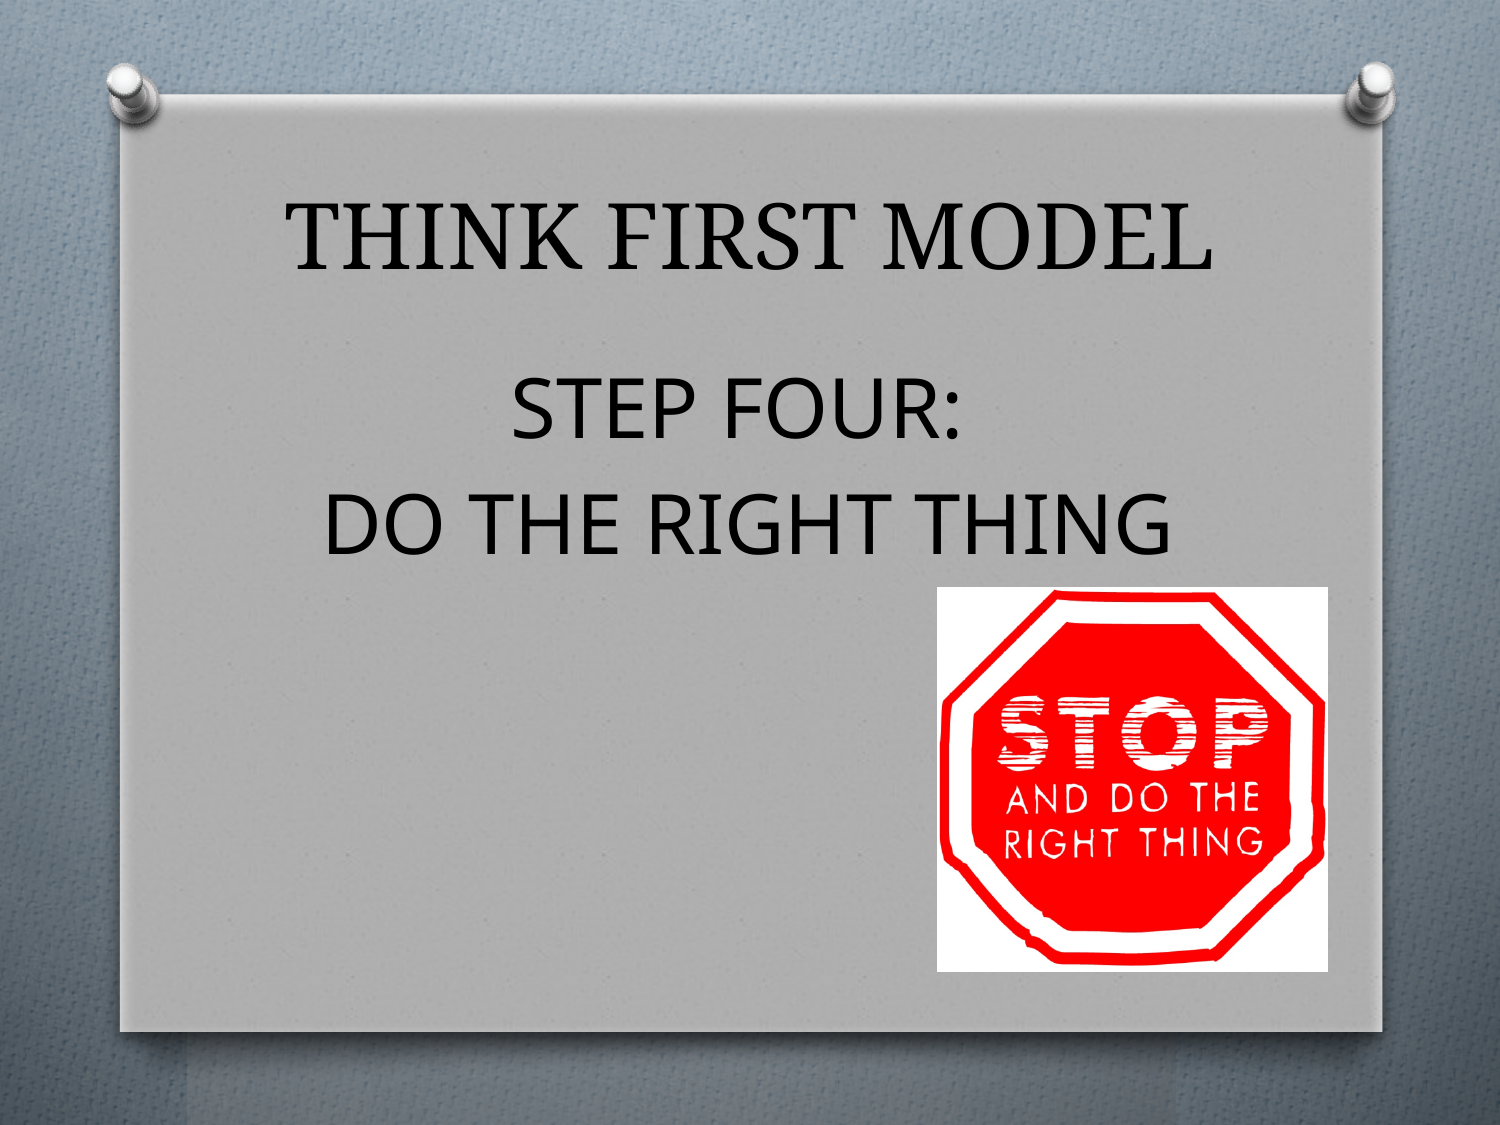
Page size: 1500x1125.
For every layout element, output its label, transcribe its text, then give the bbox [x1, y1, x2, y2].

picture [1317, 35, 1439, 156]
title THINK FIRST MODEL [179, 134, 1323, 332]
picture [75, 29, 198, 153]
list STEP FOUR: DO THE RIGHT THING [240, 347, 1257, 939]
picture [937, 587, 1329, 972]
